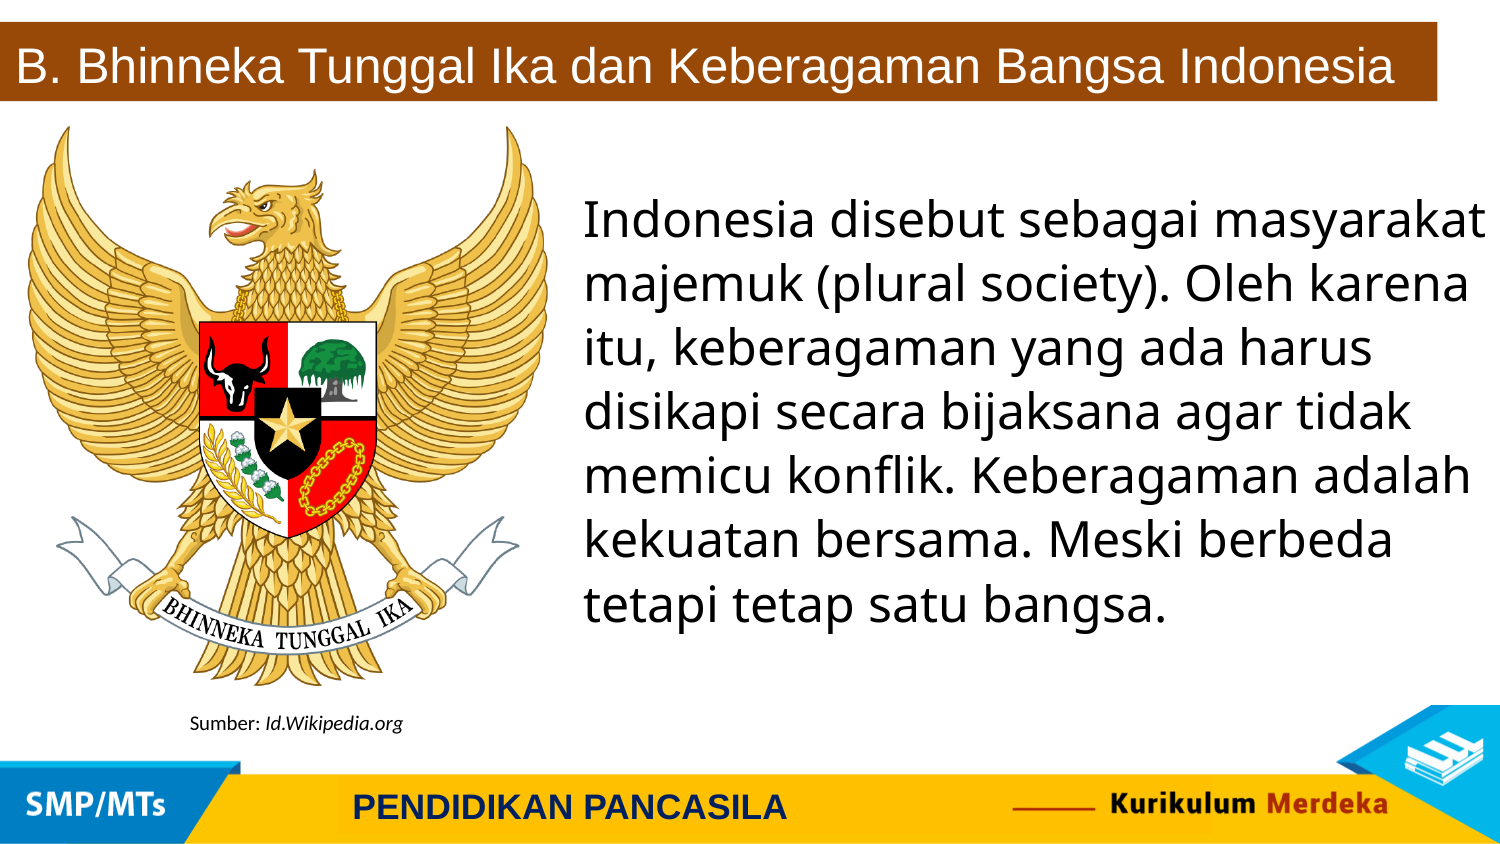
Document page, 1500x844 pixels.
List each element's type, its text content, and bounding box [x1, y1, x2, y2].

text_box Indonesia disebut sebagai masyarakat majemuk (plural society). Oleh karena itu, keberagaman yang ada harus disikapi secara bijaksana agar tidak memicu konflik. Keberagaman adalah kekuatan bersama. Meski berbeda tetapi tetap satu bangsa. [554, 175, 1500, 640]
text_box B. Bhinneka Tunggal Ika dan Keberagaman Bangsa Indonesia [0, 20, 1439, 103]
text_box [0, 705, 1500, 844]
picture [24, 115, 551, 688]
